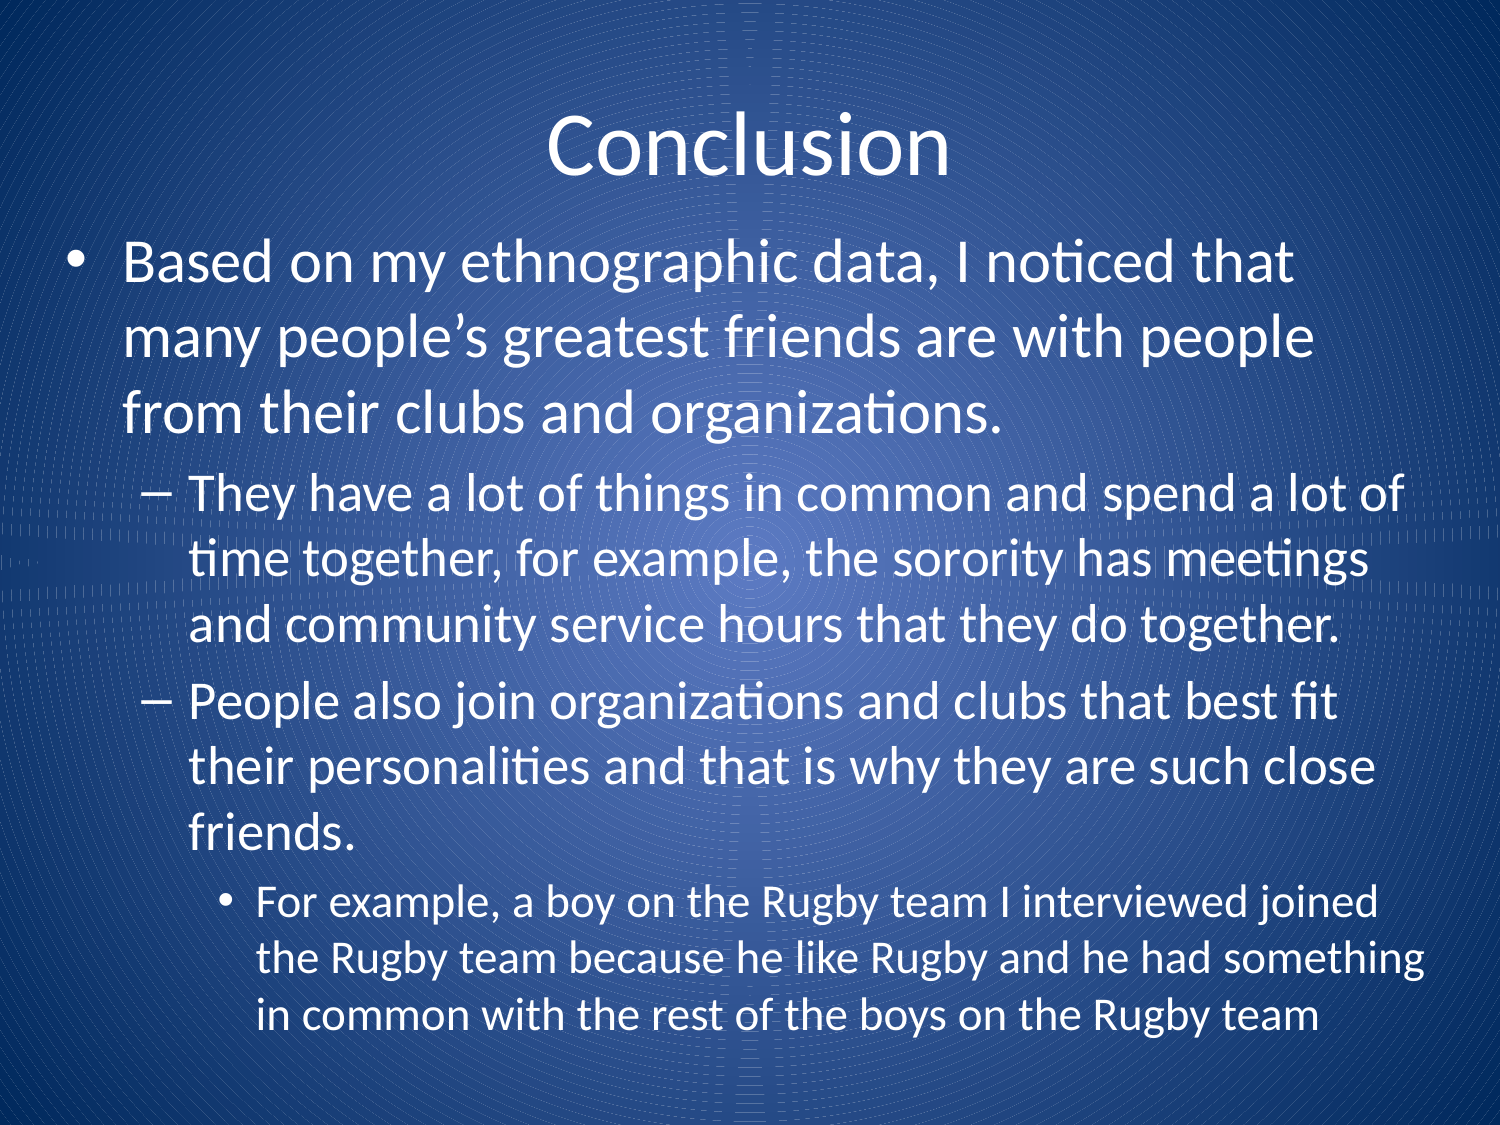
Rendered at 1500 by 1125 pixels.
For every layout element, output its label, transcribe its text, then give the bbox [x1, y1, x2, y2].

list Based on my ethnographic data, I noticed that many people’s greatest friends are with people from their clubs and organizations. They have a lot of things in common and spend a lot of time together, for example, the sorority has meetings and community service hours that they do together. People also join organizations and clubs that best fit their personalities and that is why they are such close friends. For example, a boy on the Rugby team I interviewed joined the Rugby team because he like Rugby and he had something in common with the rest of the boys on the Rugby team [50, 212, 1450, 1100]
title Conclusion [75, 45, 1425, 212]
